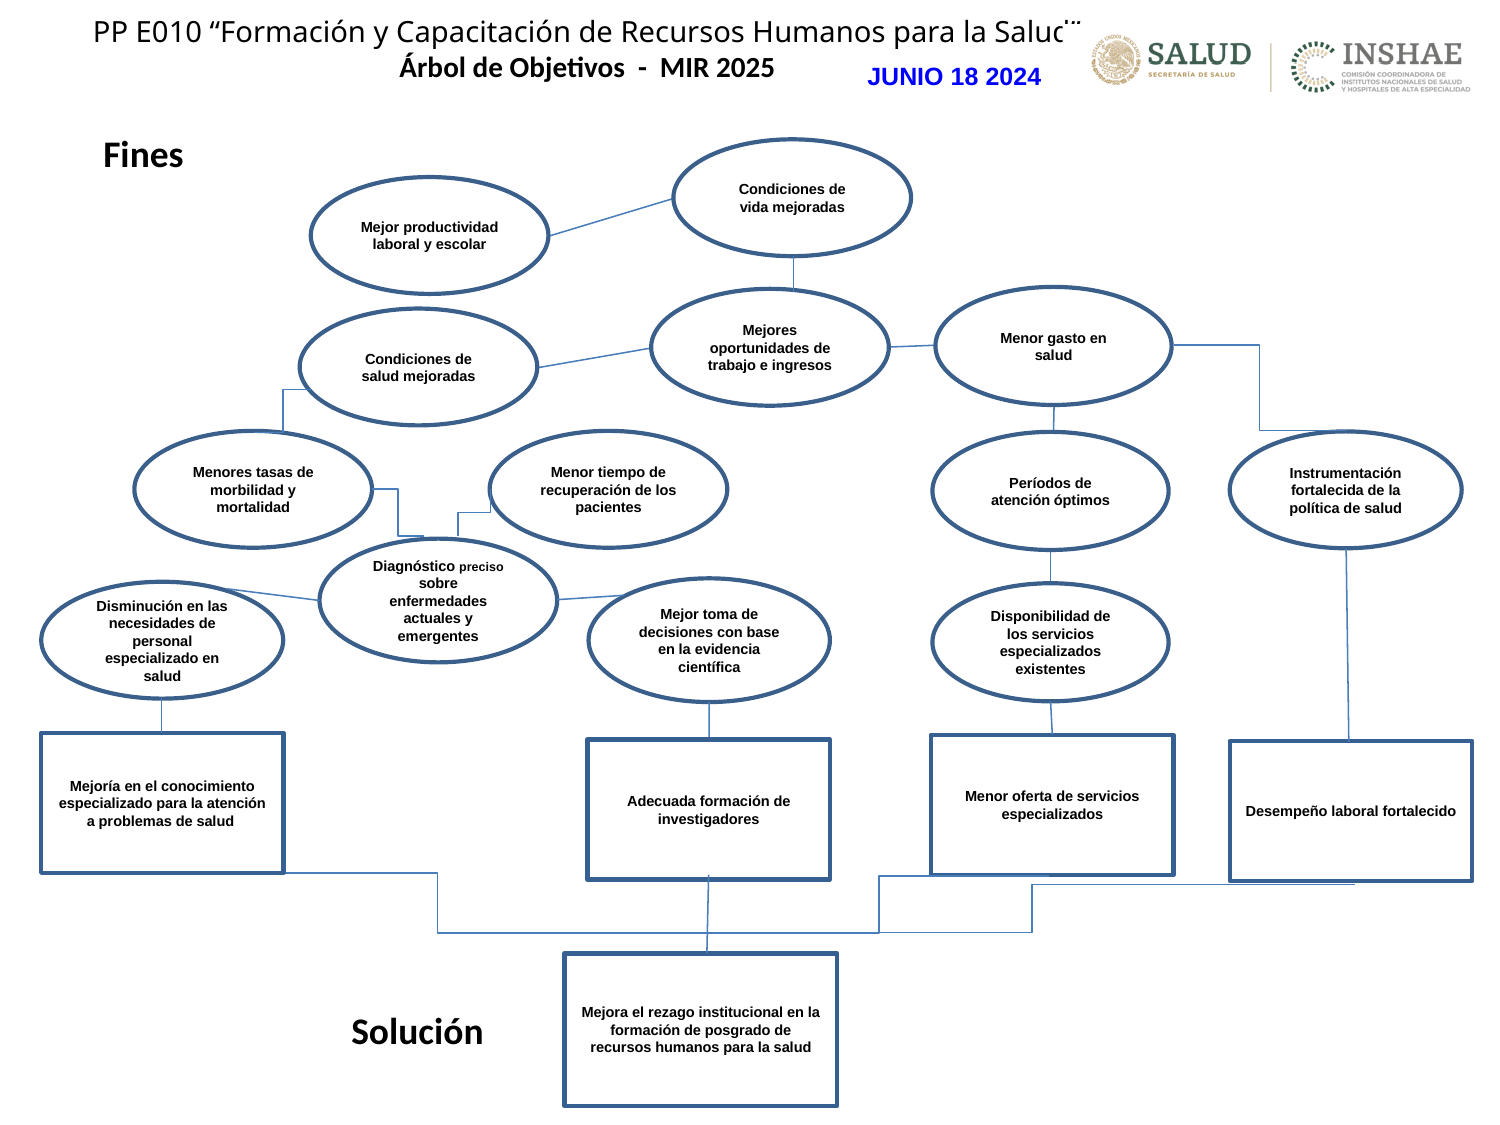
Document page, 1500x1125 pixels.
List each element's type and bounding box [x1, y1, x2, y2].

text_box [22, 6, 1473, 1107]
picture [1062, 24, 1500, 109]
